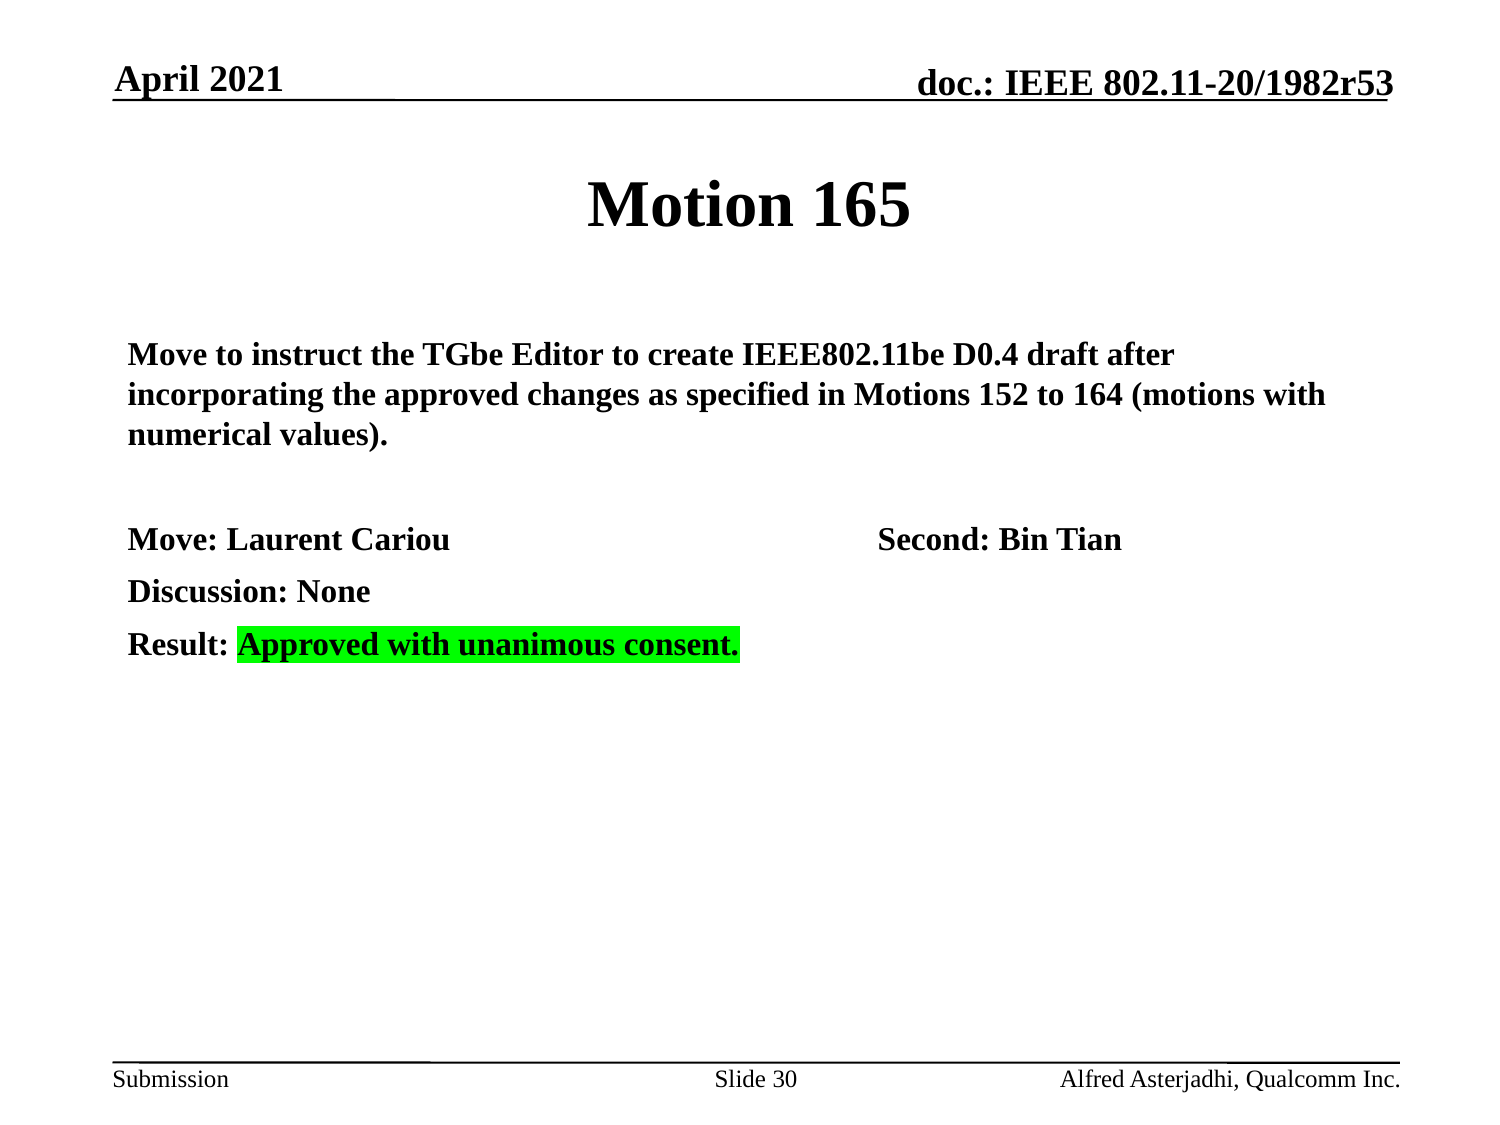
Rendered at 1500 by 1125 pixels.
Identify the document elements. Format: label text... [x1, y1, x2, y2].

title Motion 165 [112, 112, 1388, 288]
slide_number Slide 30 [712, 1061, 800, 1123]
footer Alfred Asterjadhi, Qualcomm Inc. [878, 1061, 1402, 1093]
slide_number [114, 54, 423, 100]
list Move to instruct the TGbe Editor to create IEEE802.11be D0.4 draft after incorporating the approved changes as specified in Motions 152 to 164 (motions with numerical values). Move: Laurent Cariou Second: Bin Tian Discussion: None Result: Approved with unanimous consent. [112, 324, 1388, 1000]
